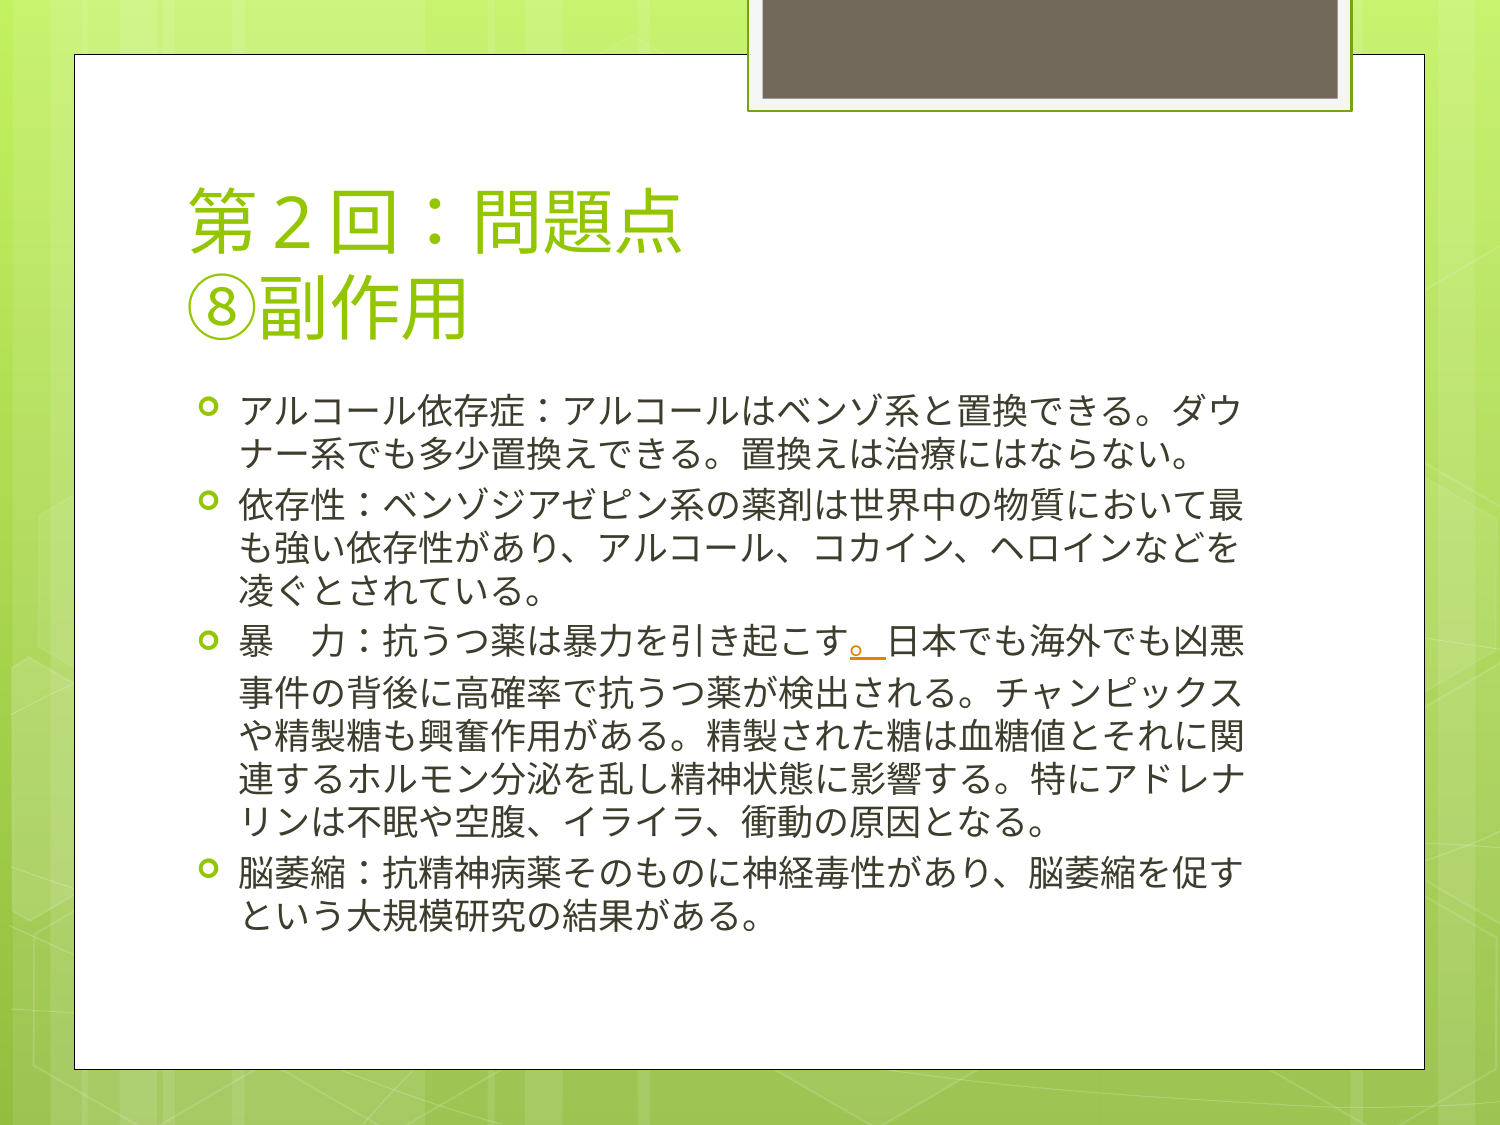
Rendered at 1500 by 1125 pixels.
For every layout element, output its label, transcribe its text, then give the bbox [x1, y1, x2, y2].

list アルコール依存症：アルコールはベンゾ系と置換できる。ダウナー系でも多少置換えできる。置換えは治療にはならない。 依存性：ベンゾジアゼピン系の薬剤は世界中の物質において最も強い依存性があり、アルコール、コカイン、ヘロインなどを凌ぐとされている。 暴 力：抗うつ薬は暴力を引き起こす。日本でも海外でも凶悪事件の背後に高確率で抗うつ薬が検出される。チャンピックスや精製糖も興奮作用がある。精製された糖は血糖値とそれに関連するホルモン分泌を乱し精神状態に影響する。特にアドレナリンは不眠や空腹、イライラ、衝動の原因となる。 脳萎縮：抗精神病薬そのものに神経毒性があり、脳萎縮を促すという大規模研究の結果がある。 [171, 381, 1283, 957]
title 第2回：問題点 ⑧副作用 [171, 168, 1324, 357]
